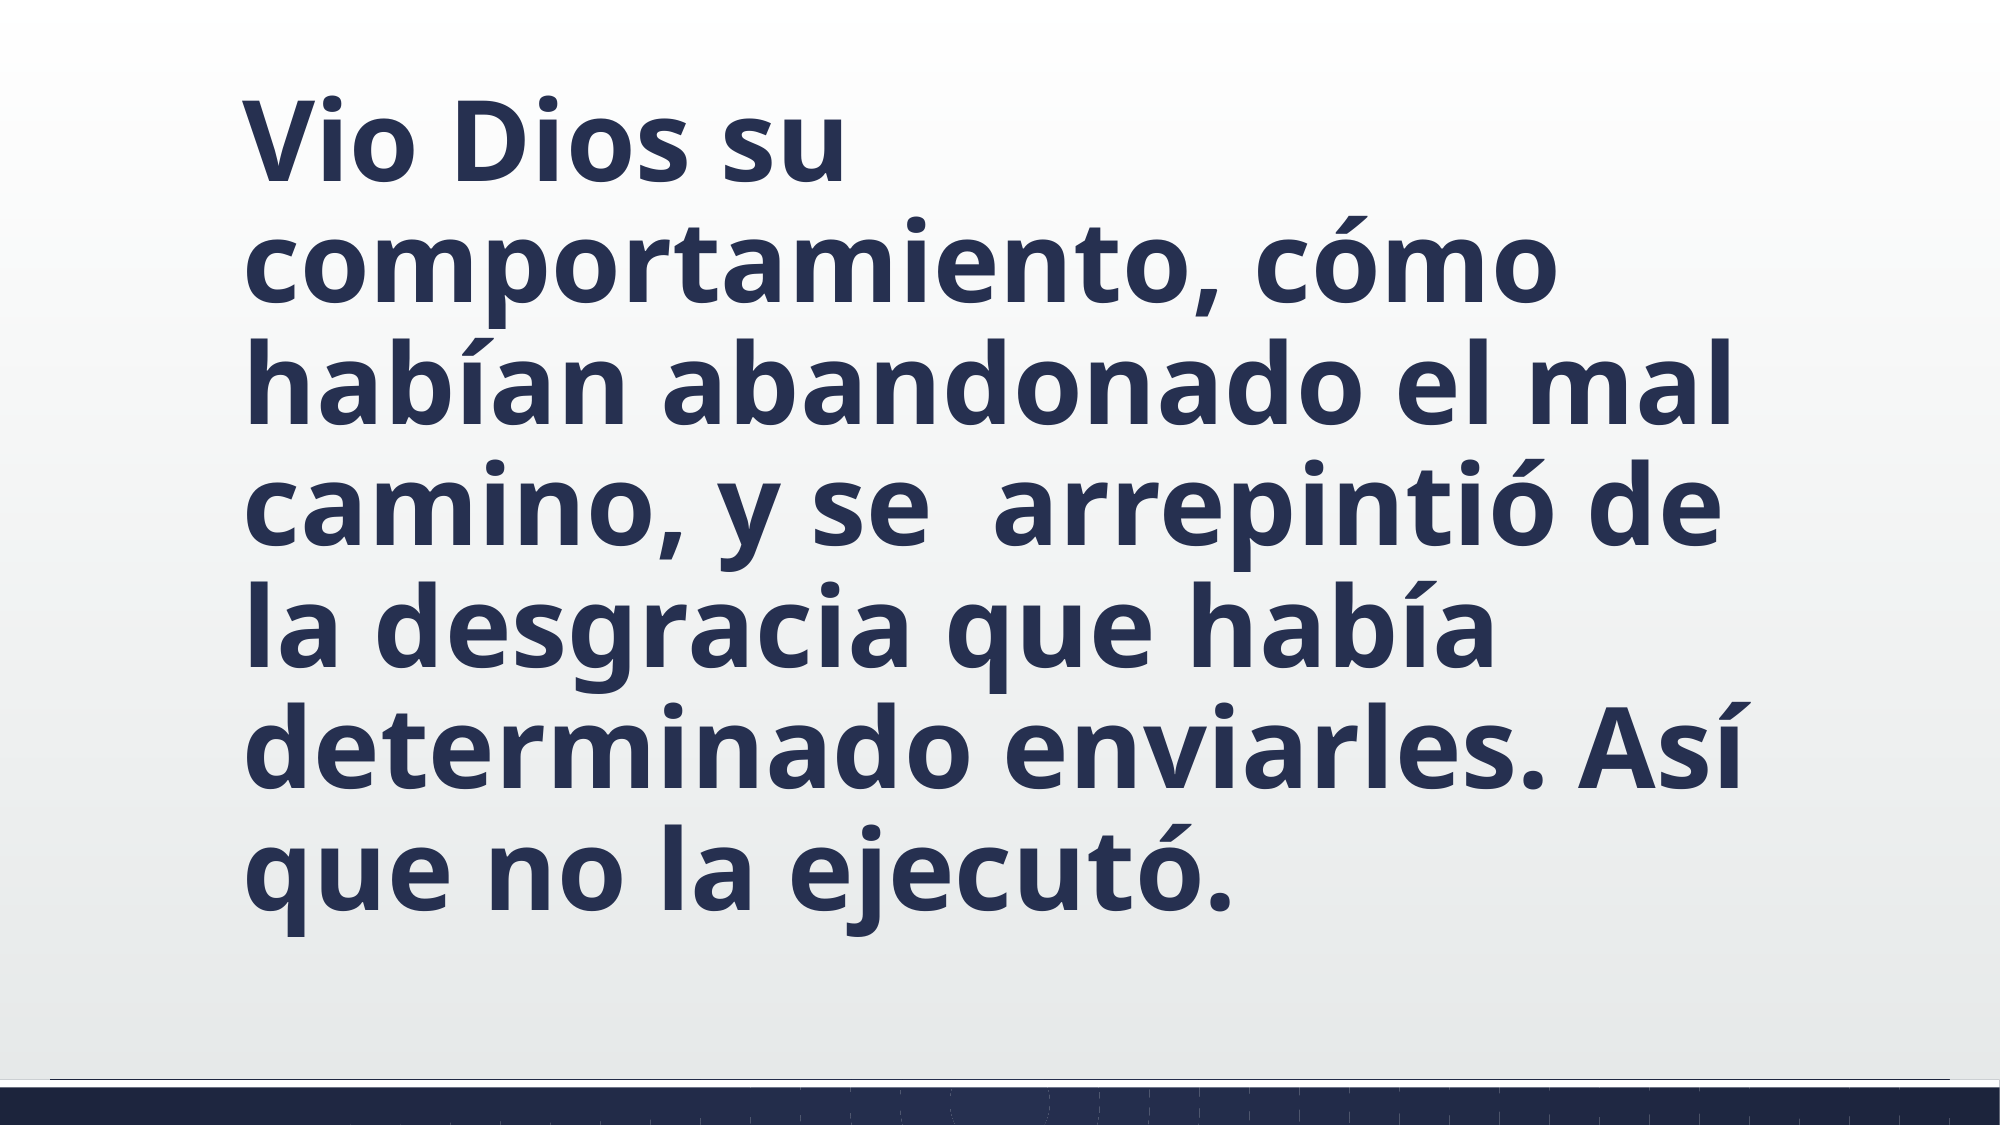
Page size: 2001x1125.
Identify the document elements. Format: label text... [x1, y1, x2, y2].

list Vio Dios su comportamiento, cómo habían abandonado el mal camino, y se arrepintió de la desgracia que había determinado enviarles. Así que no la ejecutó. [219, 76, 1780, 990]
